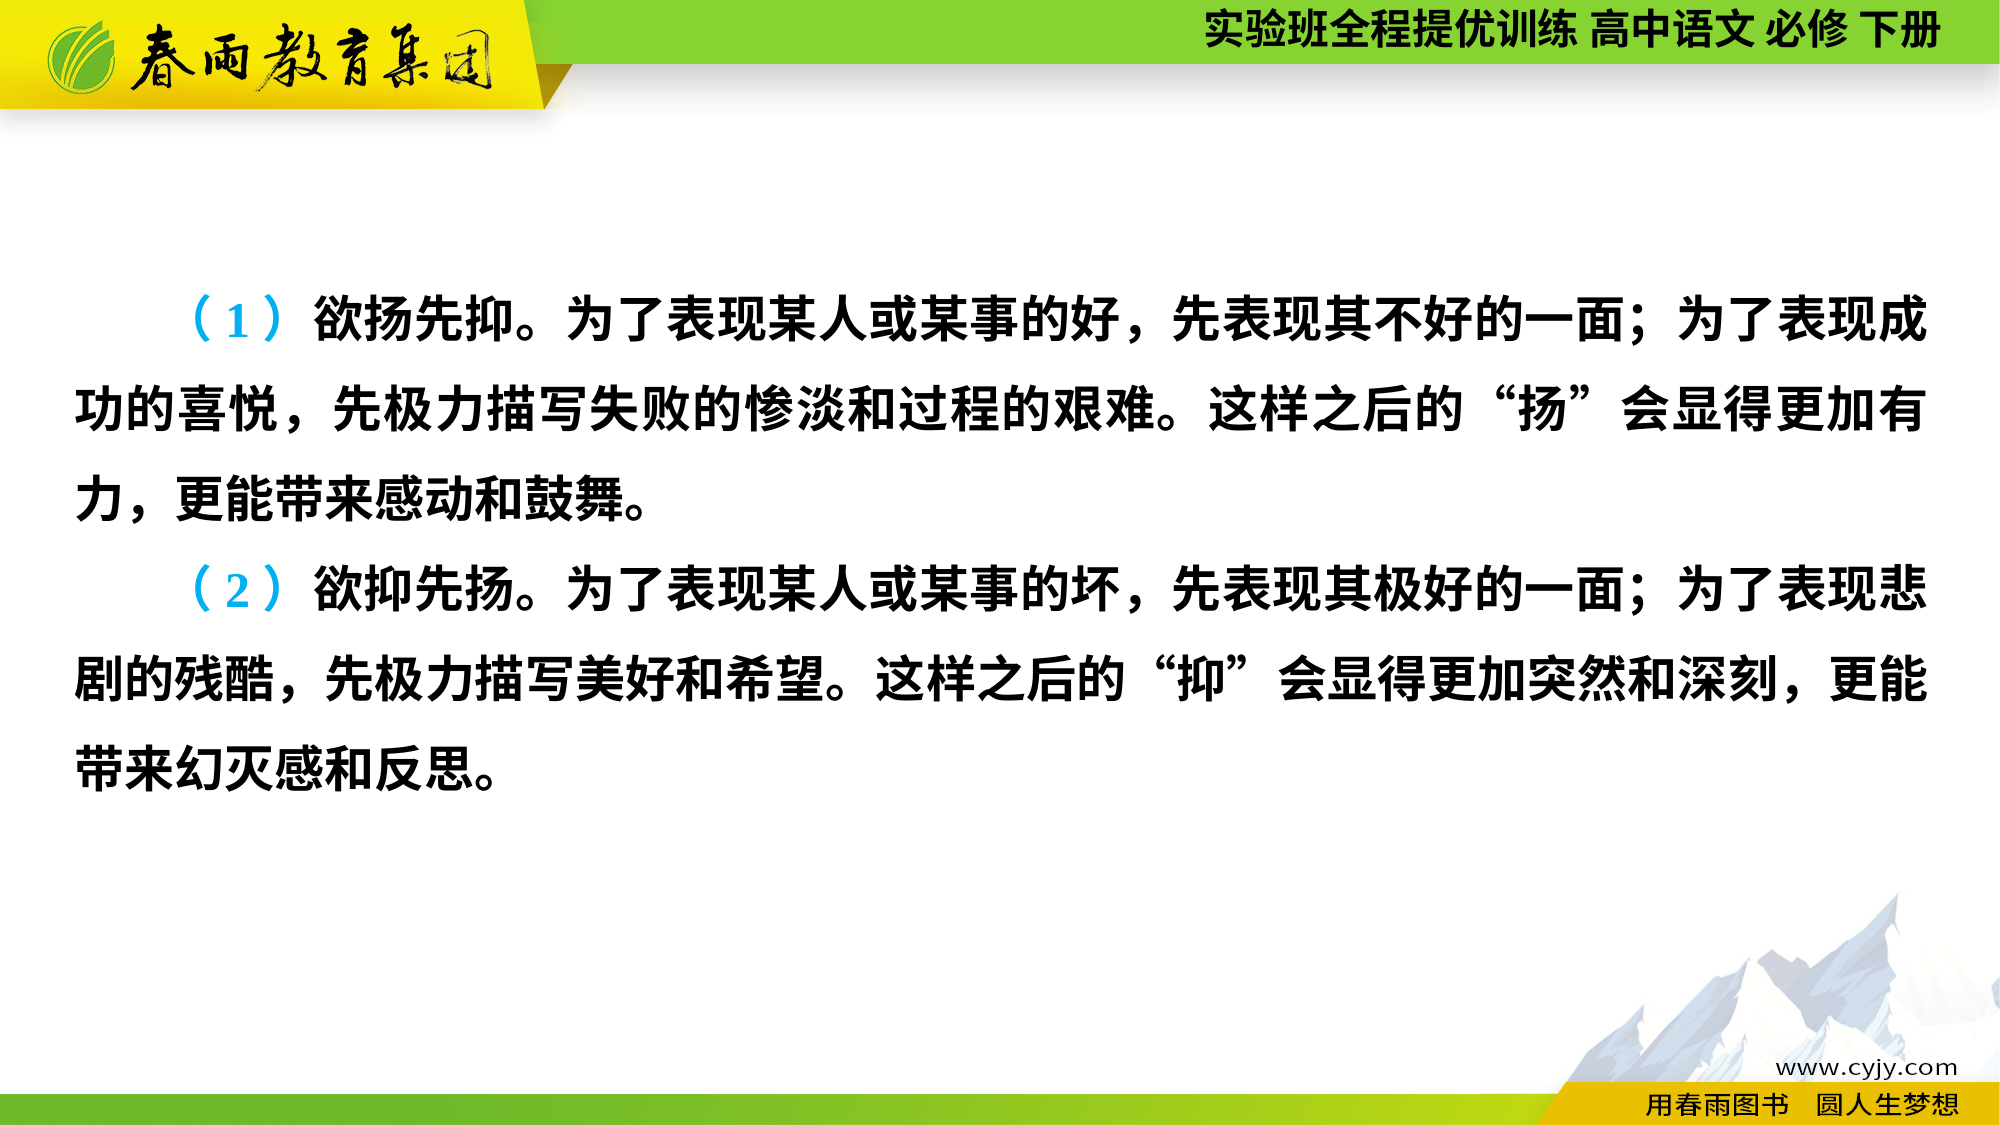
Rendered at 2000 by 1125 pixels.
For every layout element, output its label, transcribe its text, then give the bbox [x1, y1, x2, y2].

picture [0, 0, 2000, 1125]
list （1）欲扬先抑。为了表现某人或某事的好，先表现其不好的一面；为了表现成功的喜悦，先极力描写失败的惨淡和过程的艰难。这样之后的“扬”会显得更加有力，更能带来感动和鼓舞。 （2）欲抑先扬。为了表现某人或某事的坏，先表现其极好的一面；为了表现悲剧的残酷，先极力描写美好和希望。这样之后的“抑”会显得更加突然和深刻，更能带来幻灭感和反思。 [59, 250, 1944, 811]
